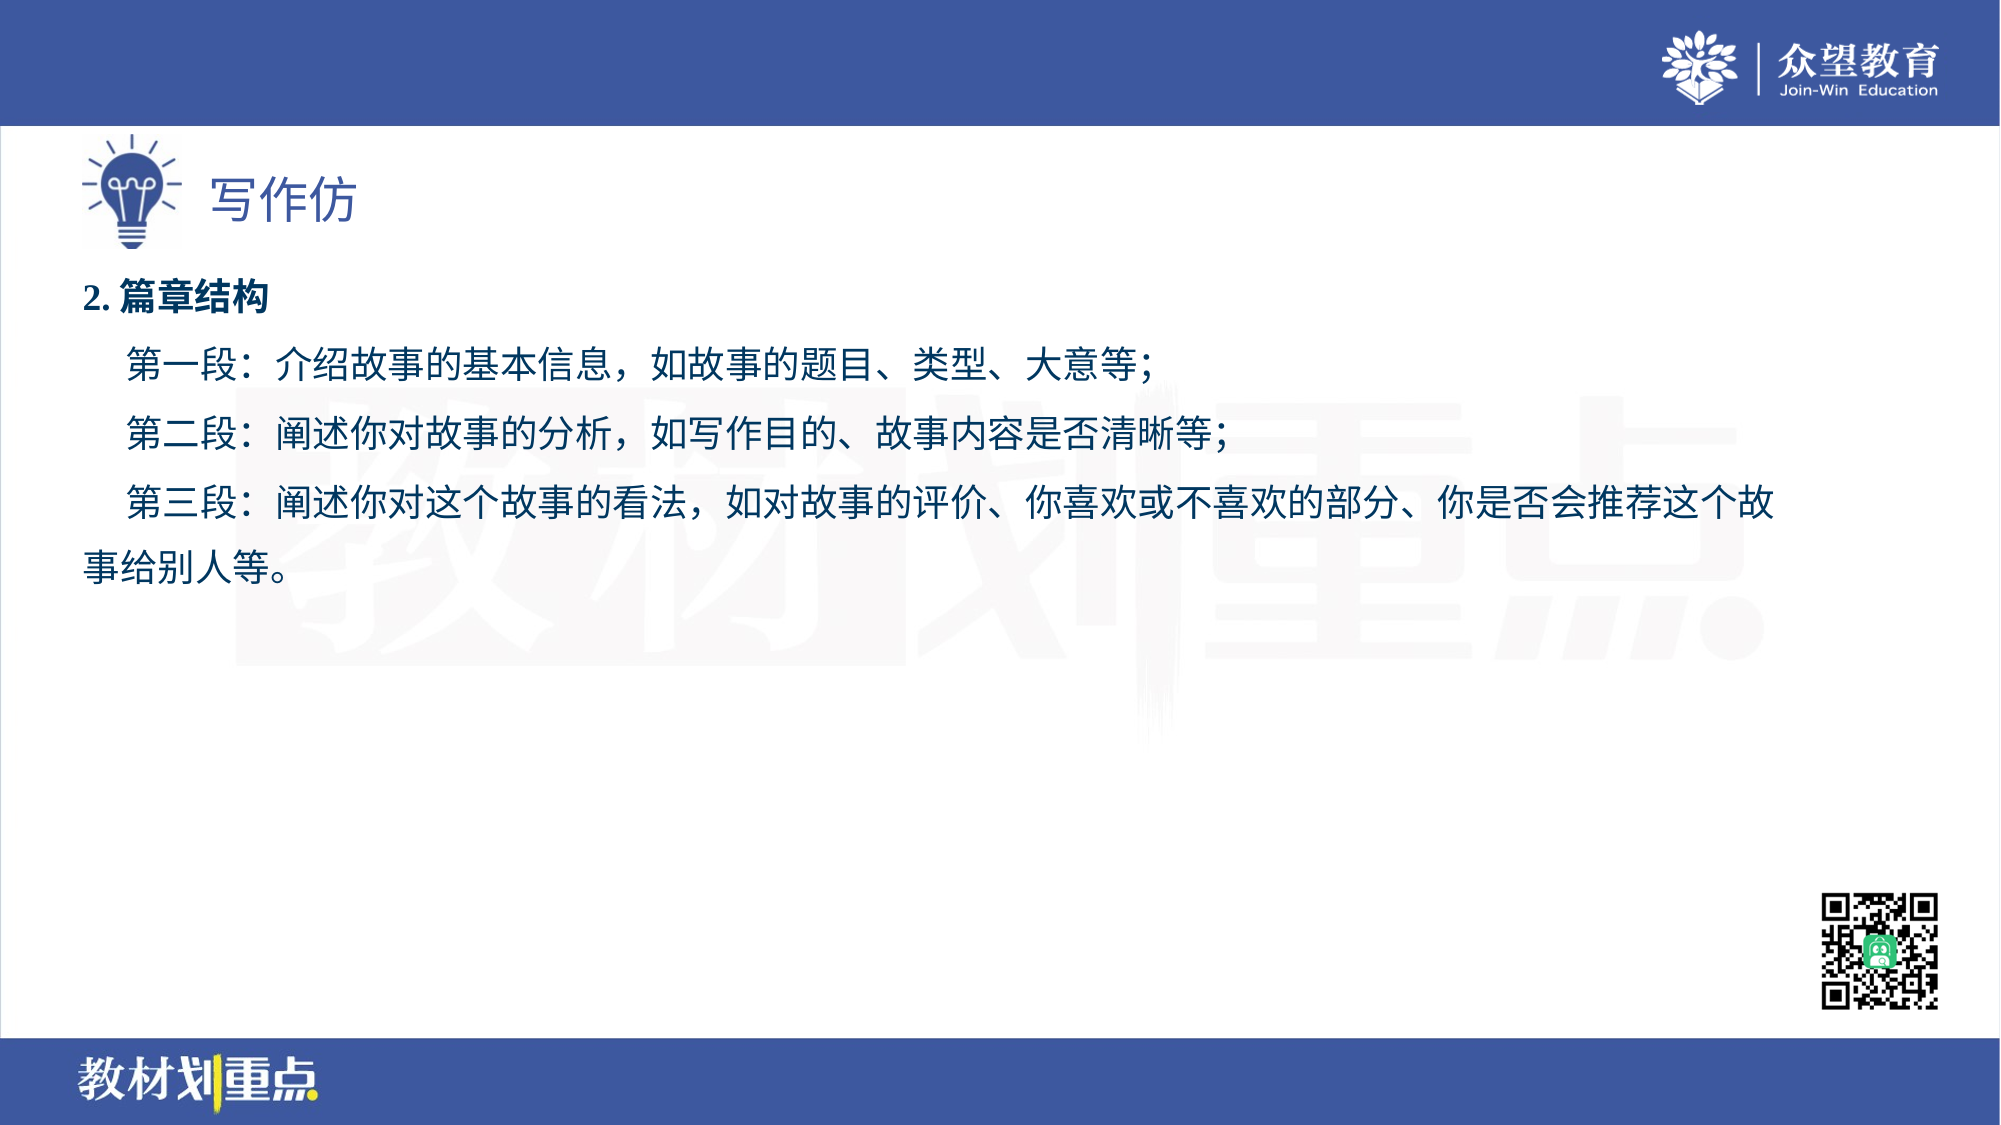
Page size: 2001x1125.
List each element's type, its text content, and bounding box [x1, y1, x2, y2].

text_box 2.篇章结构 第一段：介绍故事的基本信息，如故事的题目、类型、大意等； 第二段：阐述你对故事的分析，如写作目的、故事内容是否清晰等； 第三段：阐述你对这个故事的看法，如对故事的评价、你喜欢或不喜欢的部分、你是否会推荐这个故 事给别人等。 [82, 248, 1817, 583]
picture [0, 0, 2000, 1125]
